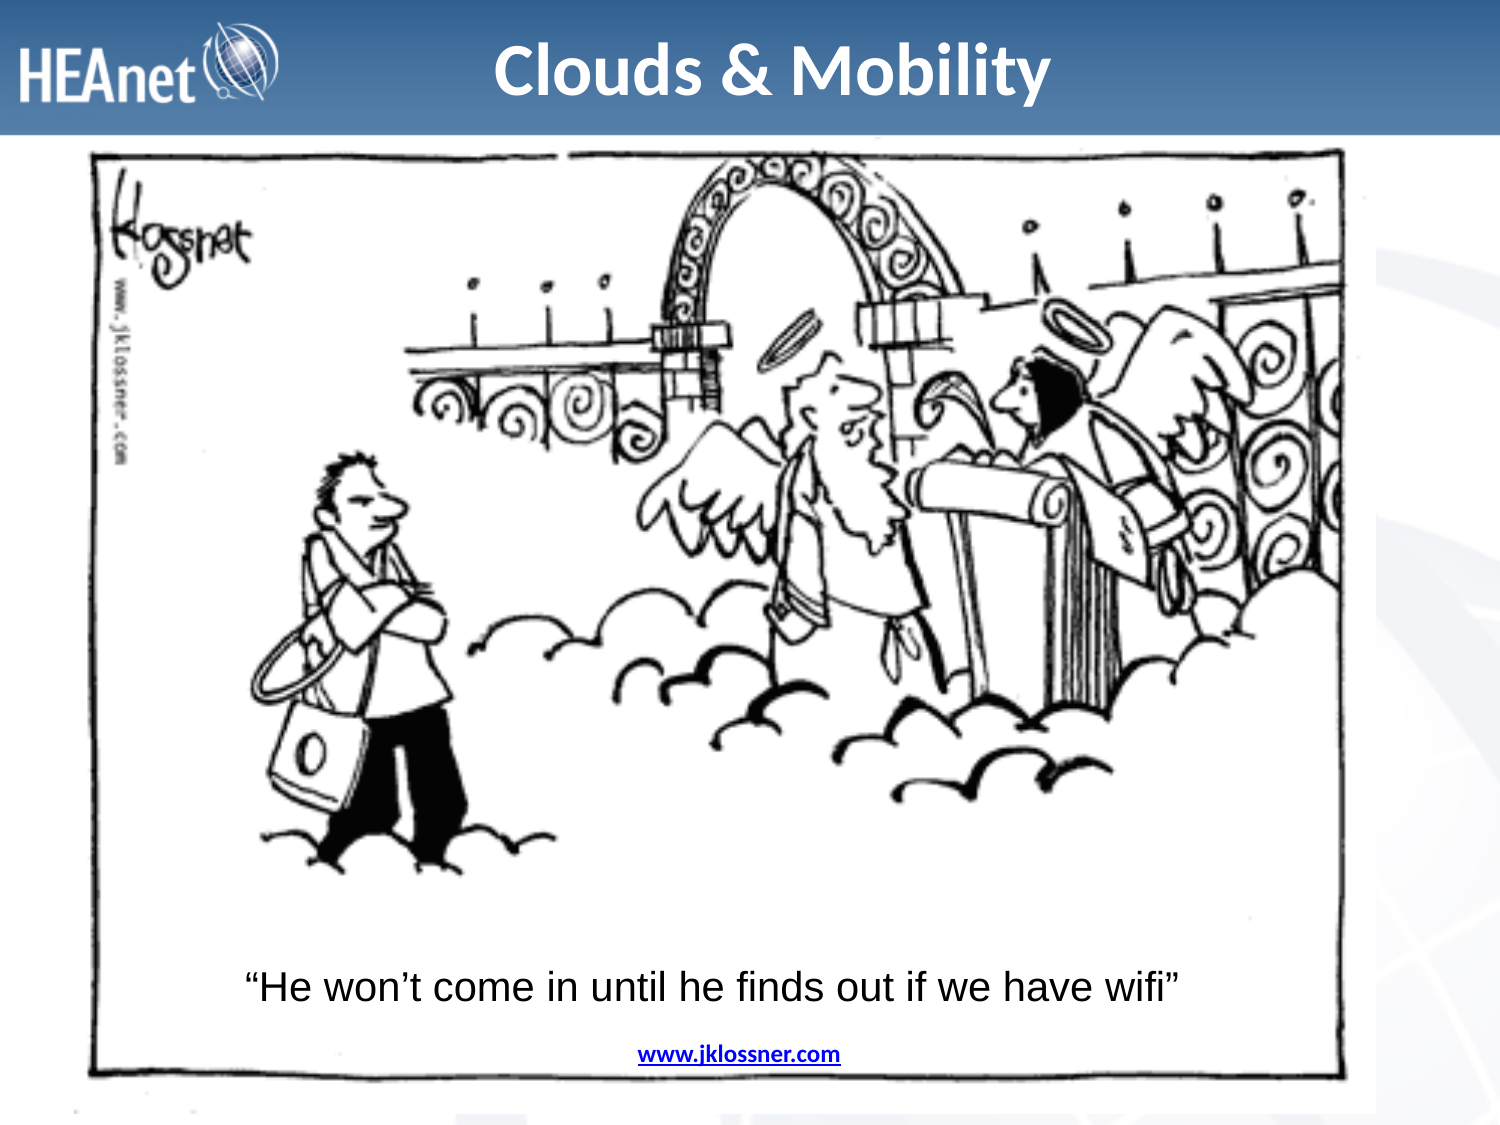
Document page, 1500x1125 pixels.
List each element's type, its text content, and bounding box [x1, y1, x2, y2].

title Clouds & Mobility [312, 0, 1235, 135]
picture [0, 0, 1500, 1125]
